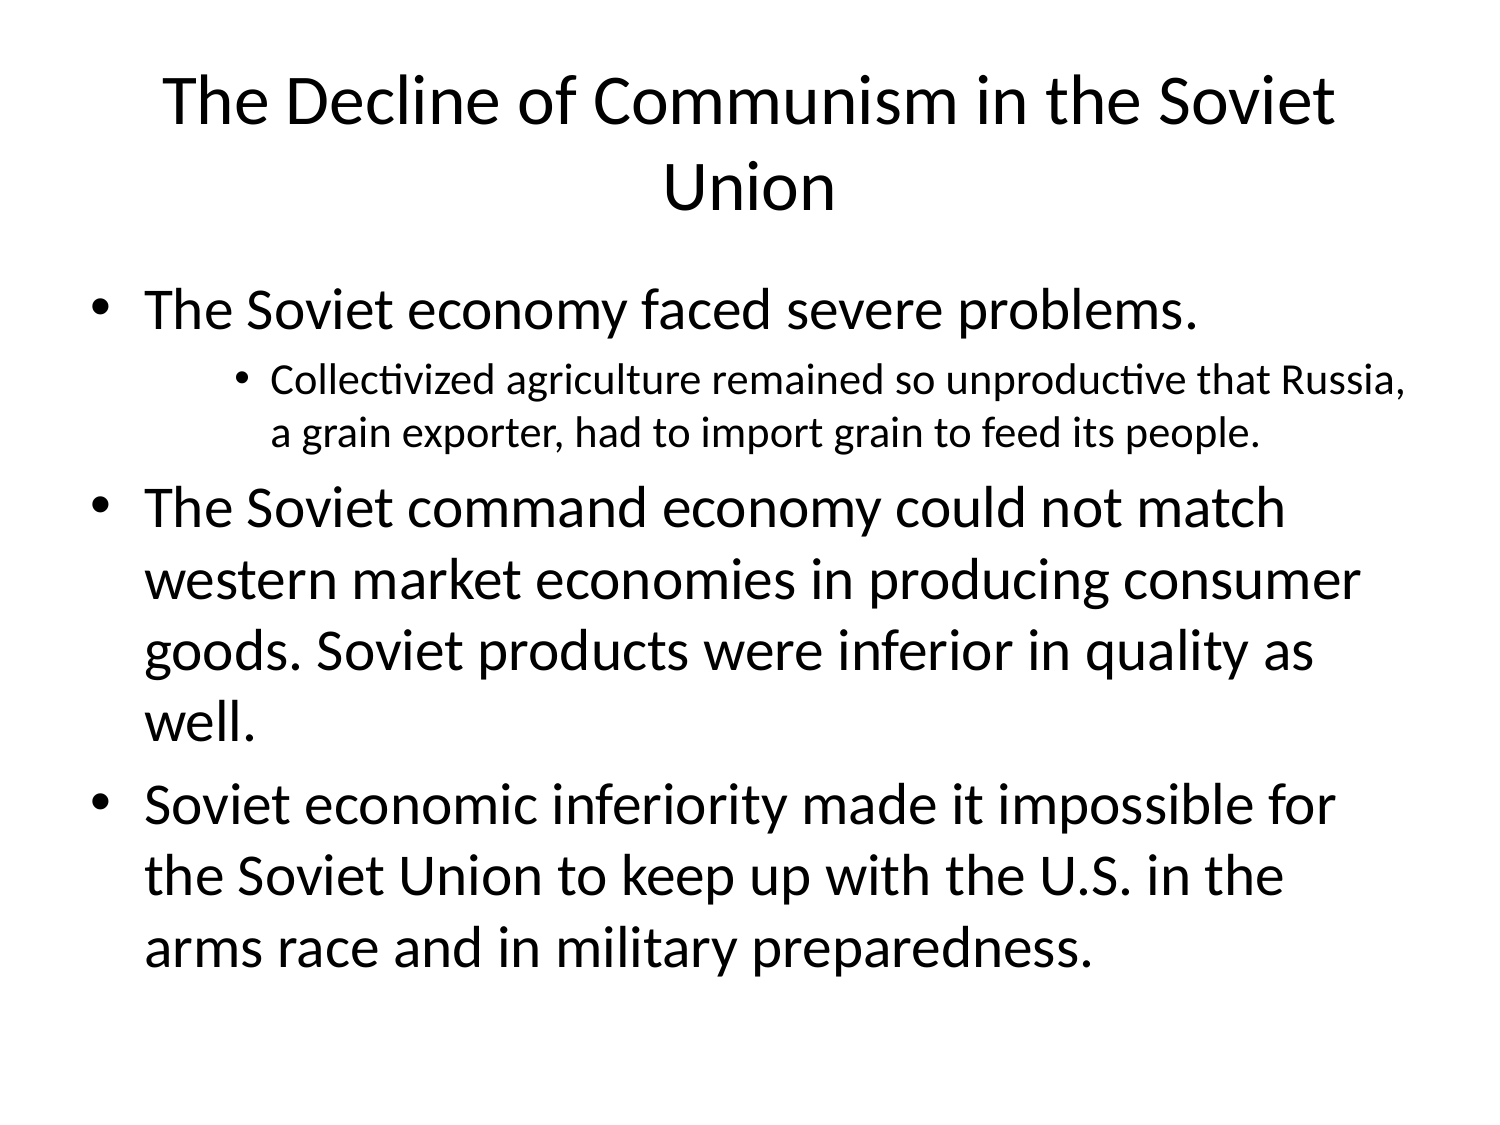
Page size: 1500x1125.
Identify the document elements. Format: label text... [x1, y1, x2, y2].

list The Soviet economy faced severe problems. Collectivized agriculture remained so unproductive that Russia, a grain exporter, had to import grain to feed its people. The Soviet command economy could not match western market economies in producing consumer goods. Soviet products were inferior in quality as well. Soviet economic inferiority made it impossible for the Soviet Union to keep up with the U.S. in the arms race and in military preparedness. [75, 262, 1425, 1005]
title The Decline of Communism in the Soviet Union [75, 45, 1425, 233]
